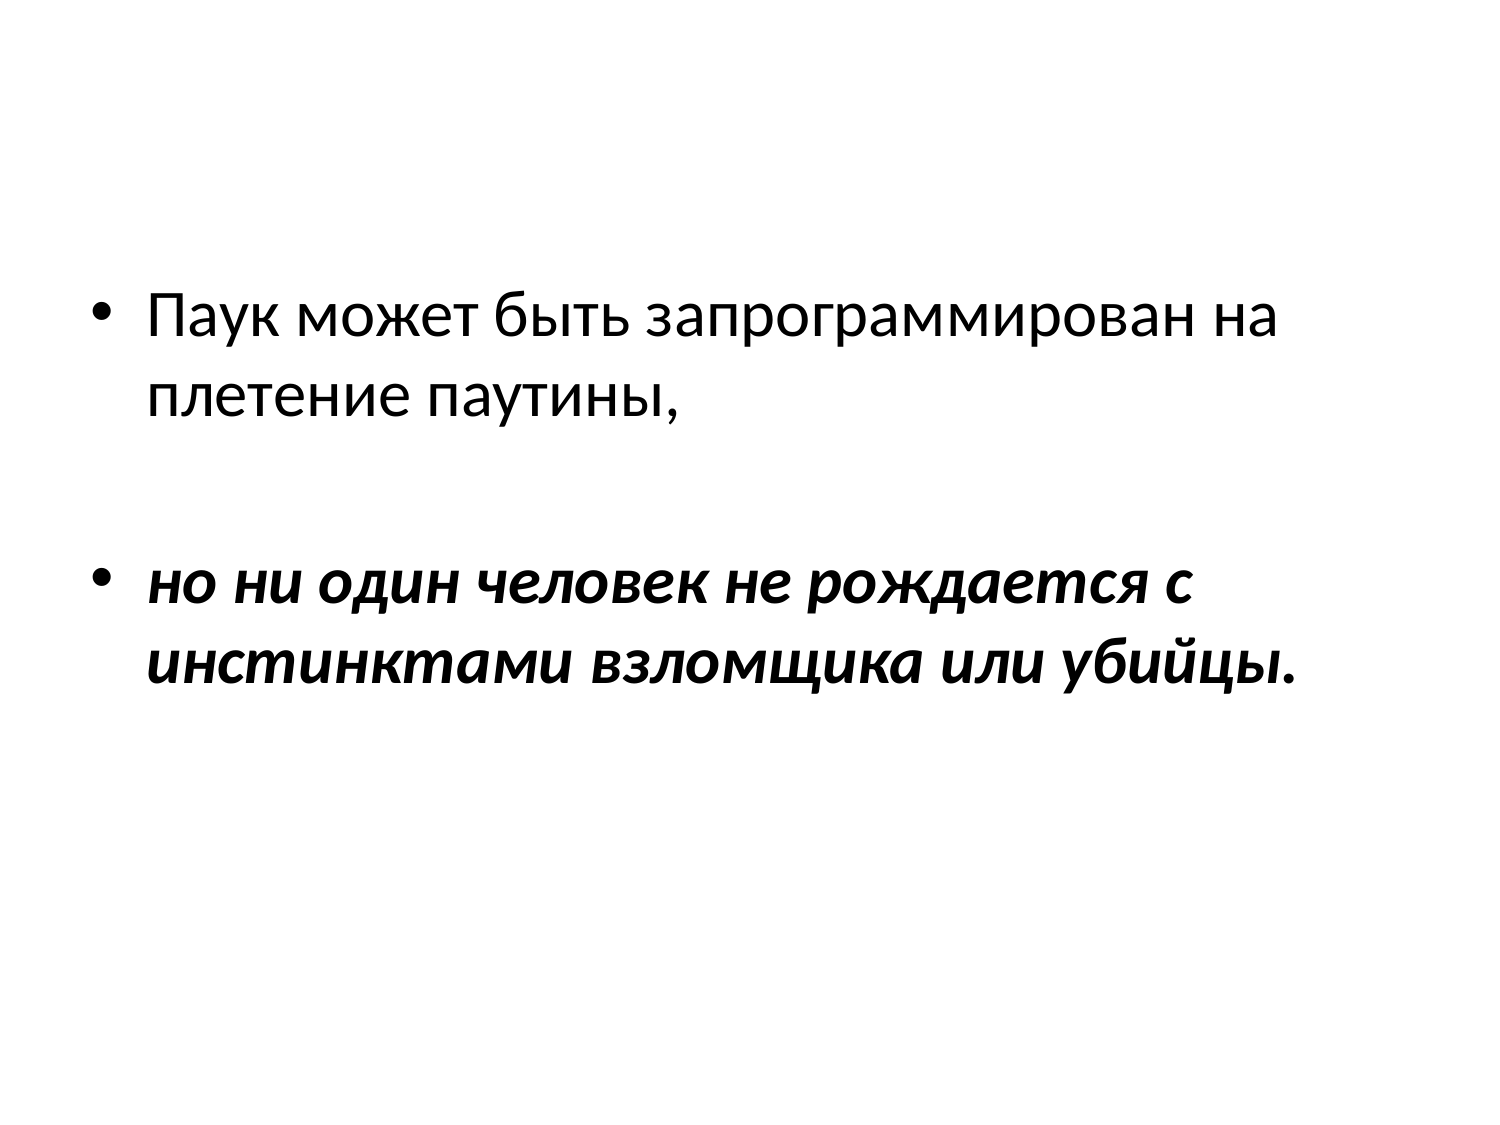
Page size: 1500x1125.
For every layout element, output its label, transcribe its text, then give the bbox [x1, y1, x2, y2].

list Паук может быть запрограммирован на плетение паутины, но ни один человек не рождается с инстинктами взломщика или убийцы. [75, 262, 1425, 1005]
